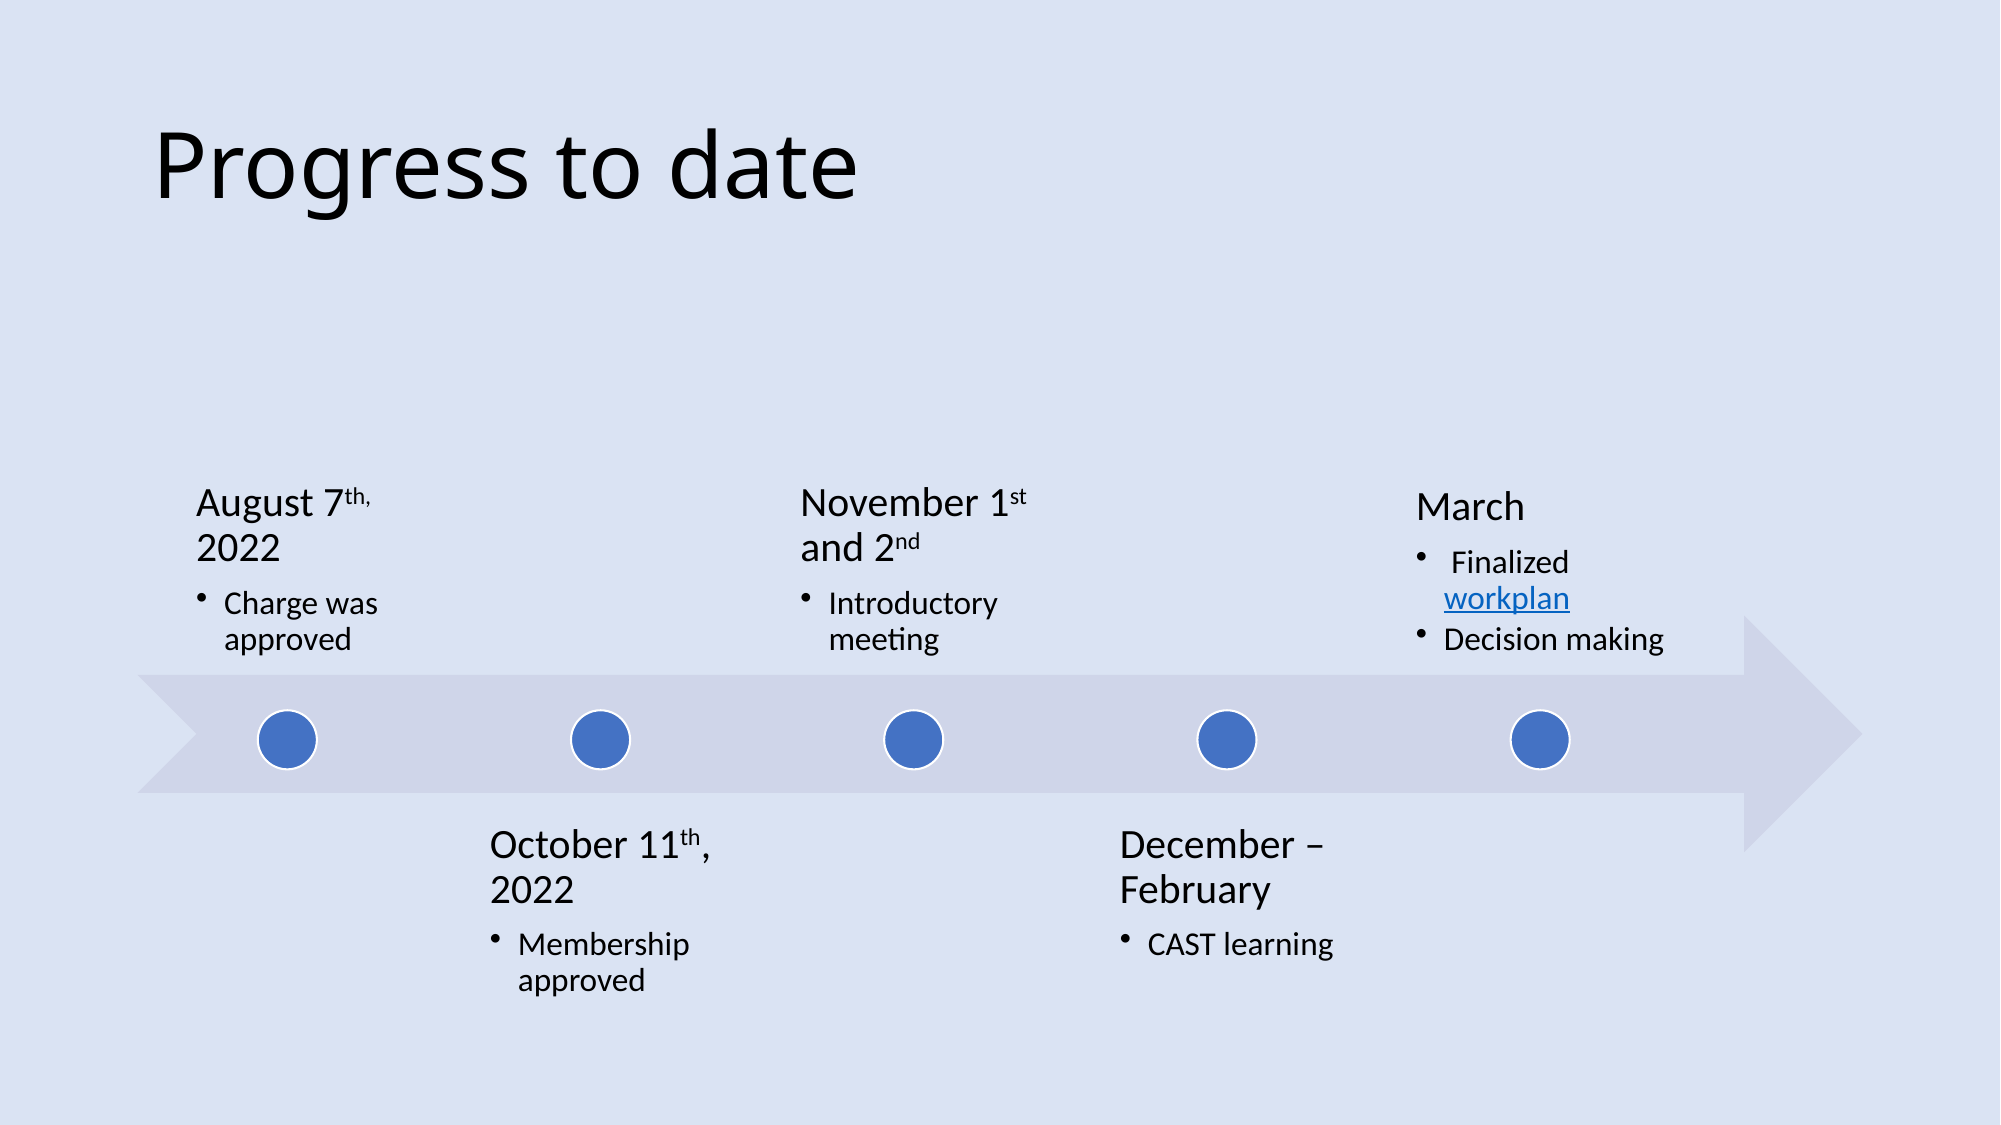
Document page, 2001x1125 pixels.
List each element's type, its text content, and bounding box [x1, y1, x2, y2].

title Progress to date [137, 59, 1863, 278]
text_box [137, 444, 1863, 1036]
